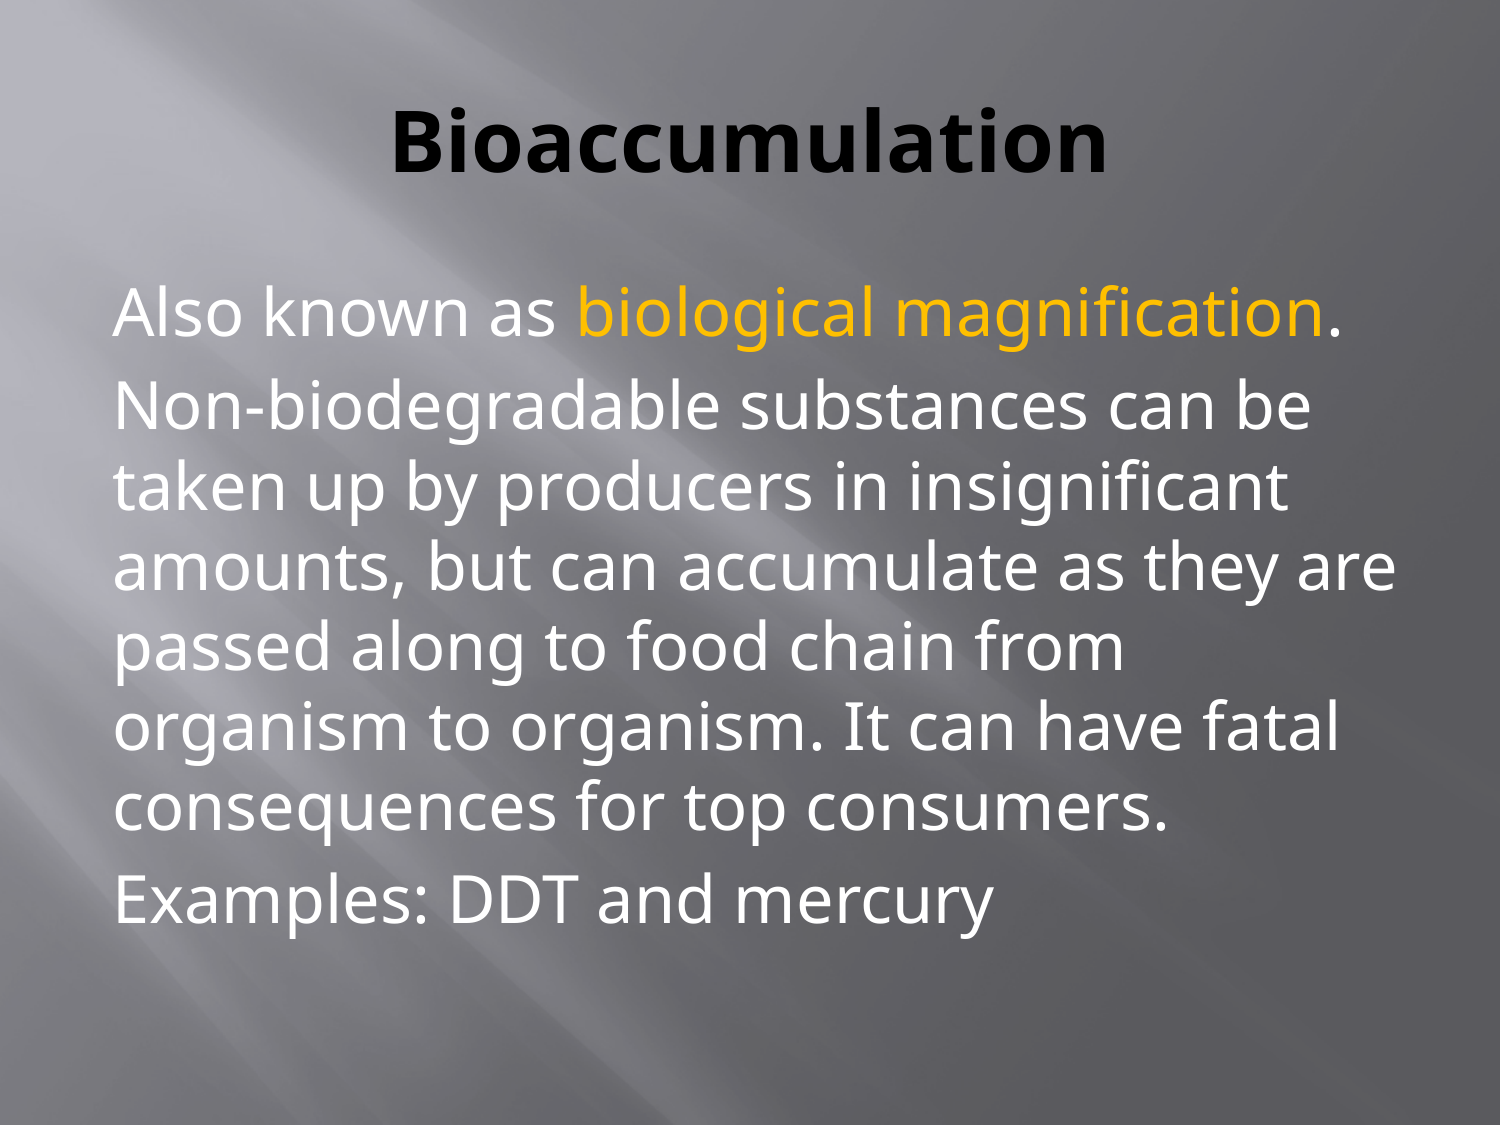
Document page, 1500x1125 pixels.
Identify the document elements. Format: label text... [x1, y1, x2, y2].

title Bioaccumulation [75, 45, 1425, 233]
list Also known as biological magnification. Non-biodegradable substances can be taken up by producers in insignificant amounts, but can accumulate as they are passed along to food chain from organism to organism. It can have fatal consequences for top consumers. Examples: DDT and mercury [75, 262, 1425, 1035]
